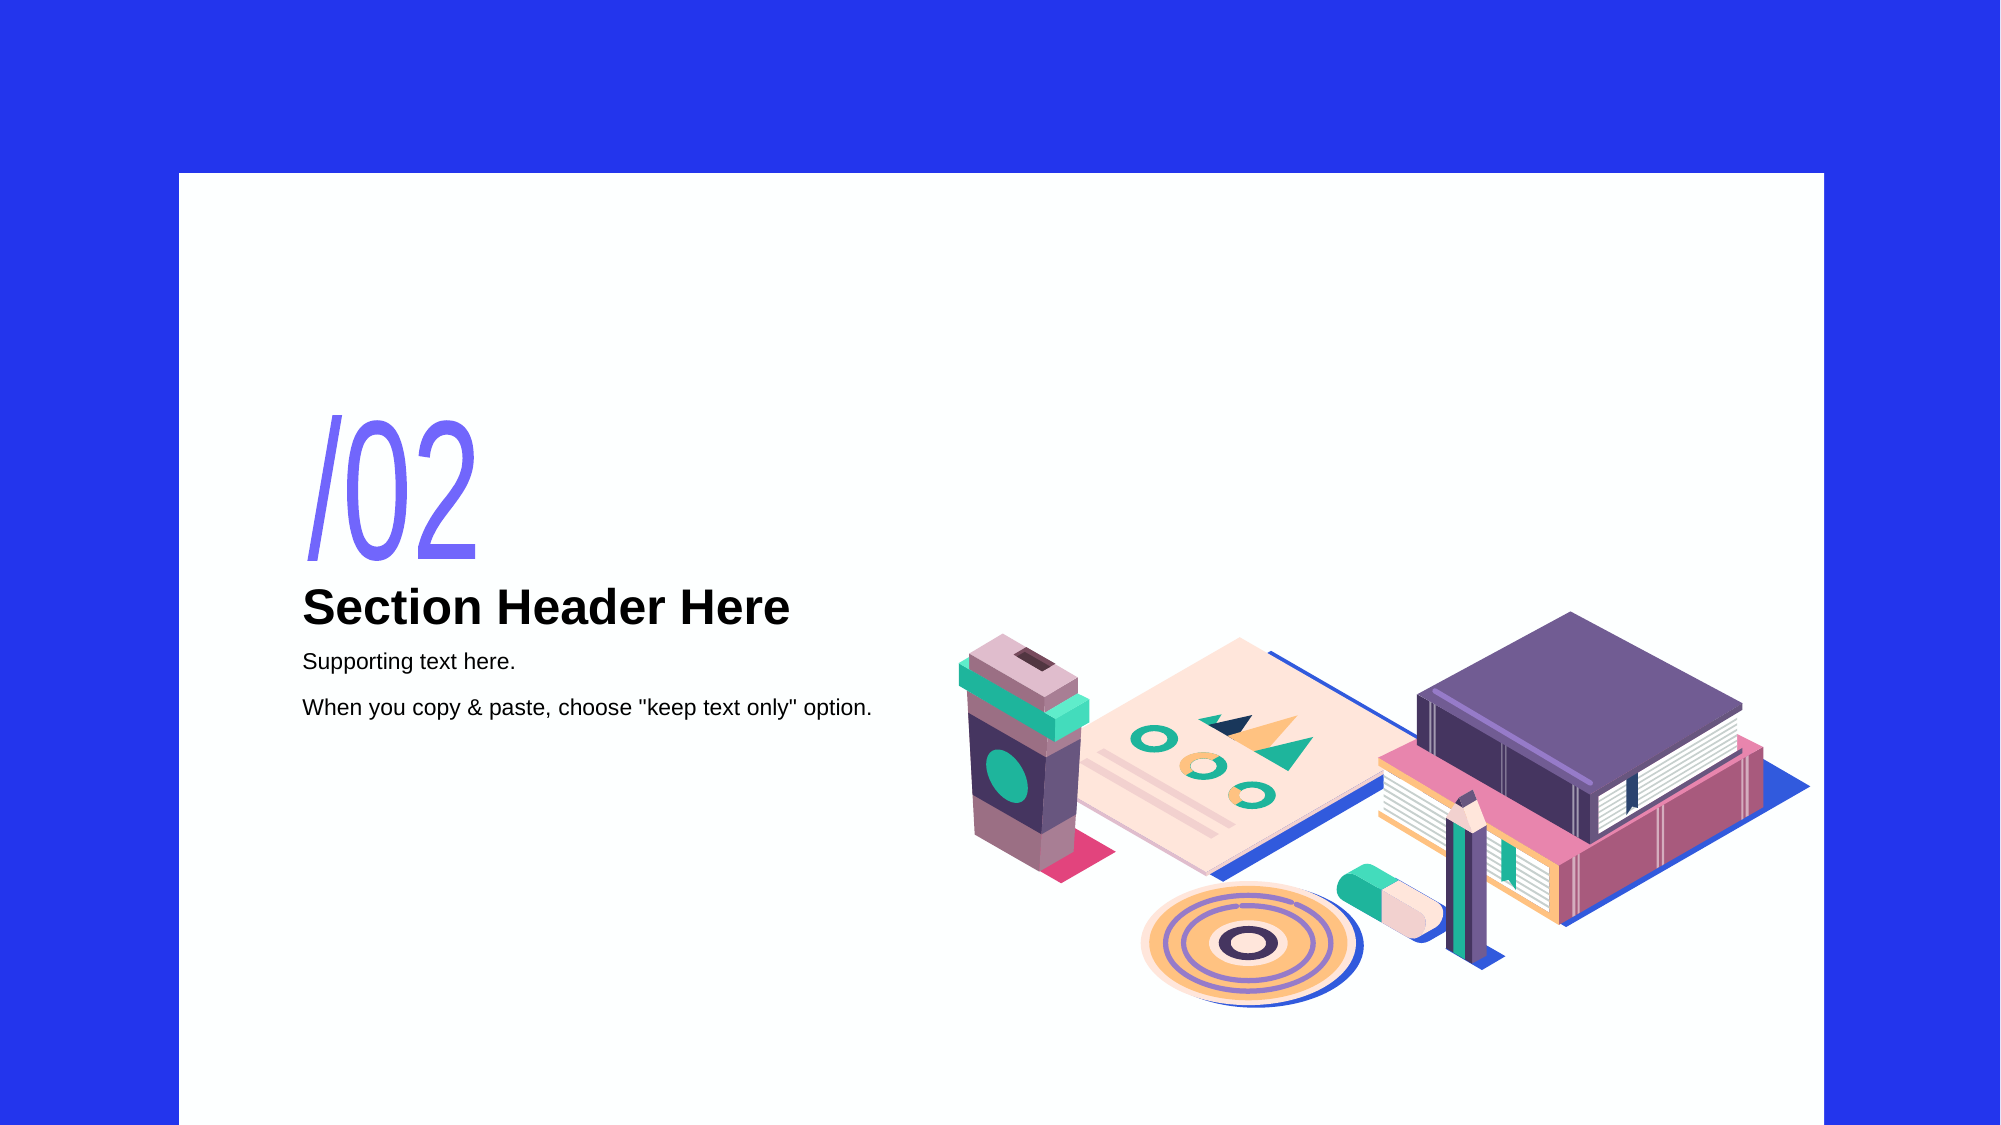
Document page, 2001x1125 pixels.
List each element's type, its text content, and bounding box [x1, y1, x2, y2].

title Section Header Here [287, 495, 1177, 642]
list Supporting text here. When you copy & paste, choose "keep text only" option. [287, 642, 1177, 810]
